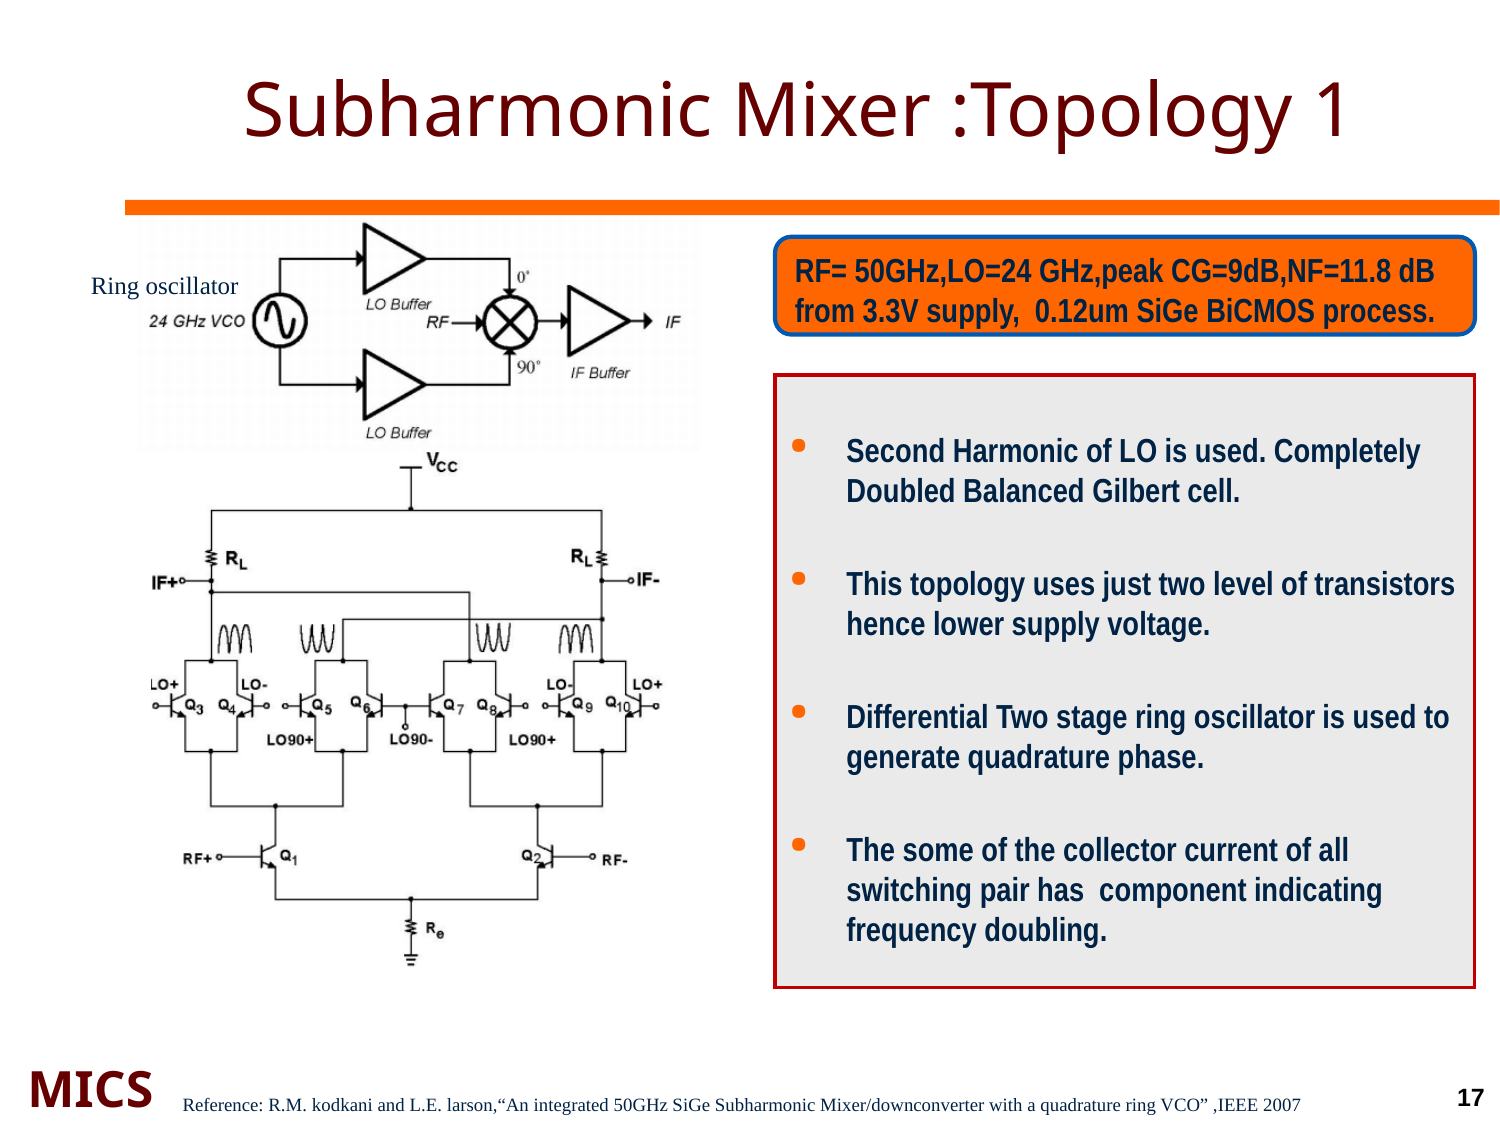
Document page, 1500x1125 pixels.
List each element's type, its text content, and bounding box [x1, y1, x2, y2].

text_box RF= 50GHz,LO=24 GHz,peak CG=9dB,NF=11.8 dB from 3.3V supply, 0.12um SiGe BiCMOS process. [774, 236, 1475, 335]
text_box Reference: R.M. kodkani and L.E. larson,“An integrated 50GHz SiGe Subharmonic Mixer/downconverter with a quadrature ring VCO” ,IEEE 2007 [168, 1085, 1317, 1123]
slide_number 17 [1425, 1067, 1500, 1125]
text_box Ring oscillator [76, 262, 132, 308]
picture [137, 217, 701, 971]
title Subharmonic Mixer :Topology 1 [112, 12, 1488, 201]
